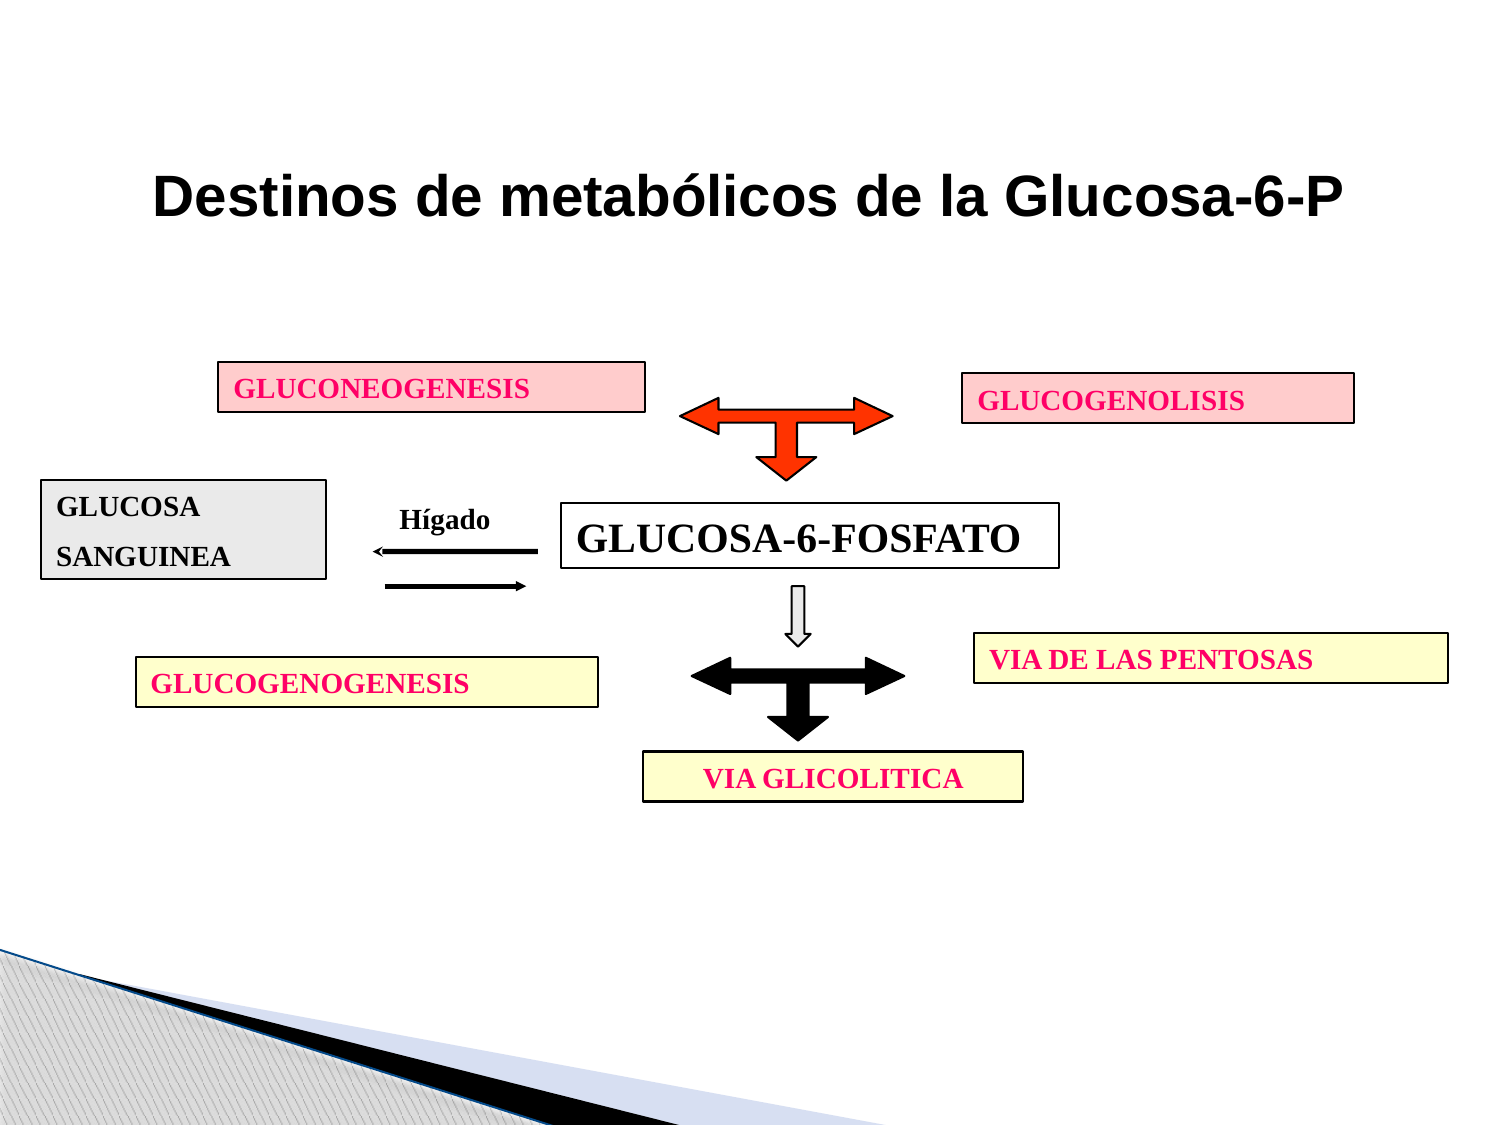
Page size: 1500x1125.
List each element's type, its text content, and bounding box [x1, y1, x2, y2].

text_box Destinos de metabólicos de la Glucosa-6-P [86, 130, 1412, 256]
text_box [40, 361, 1449, 814]
